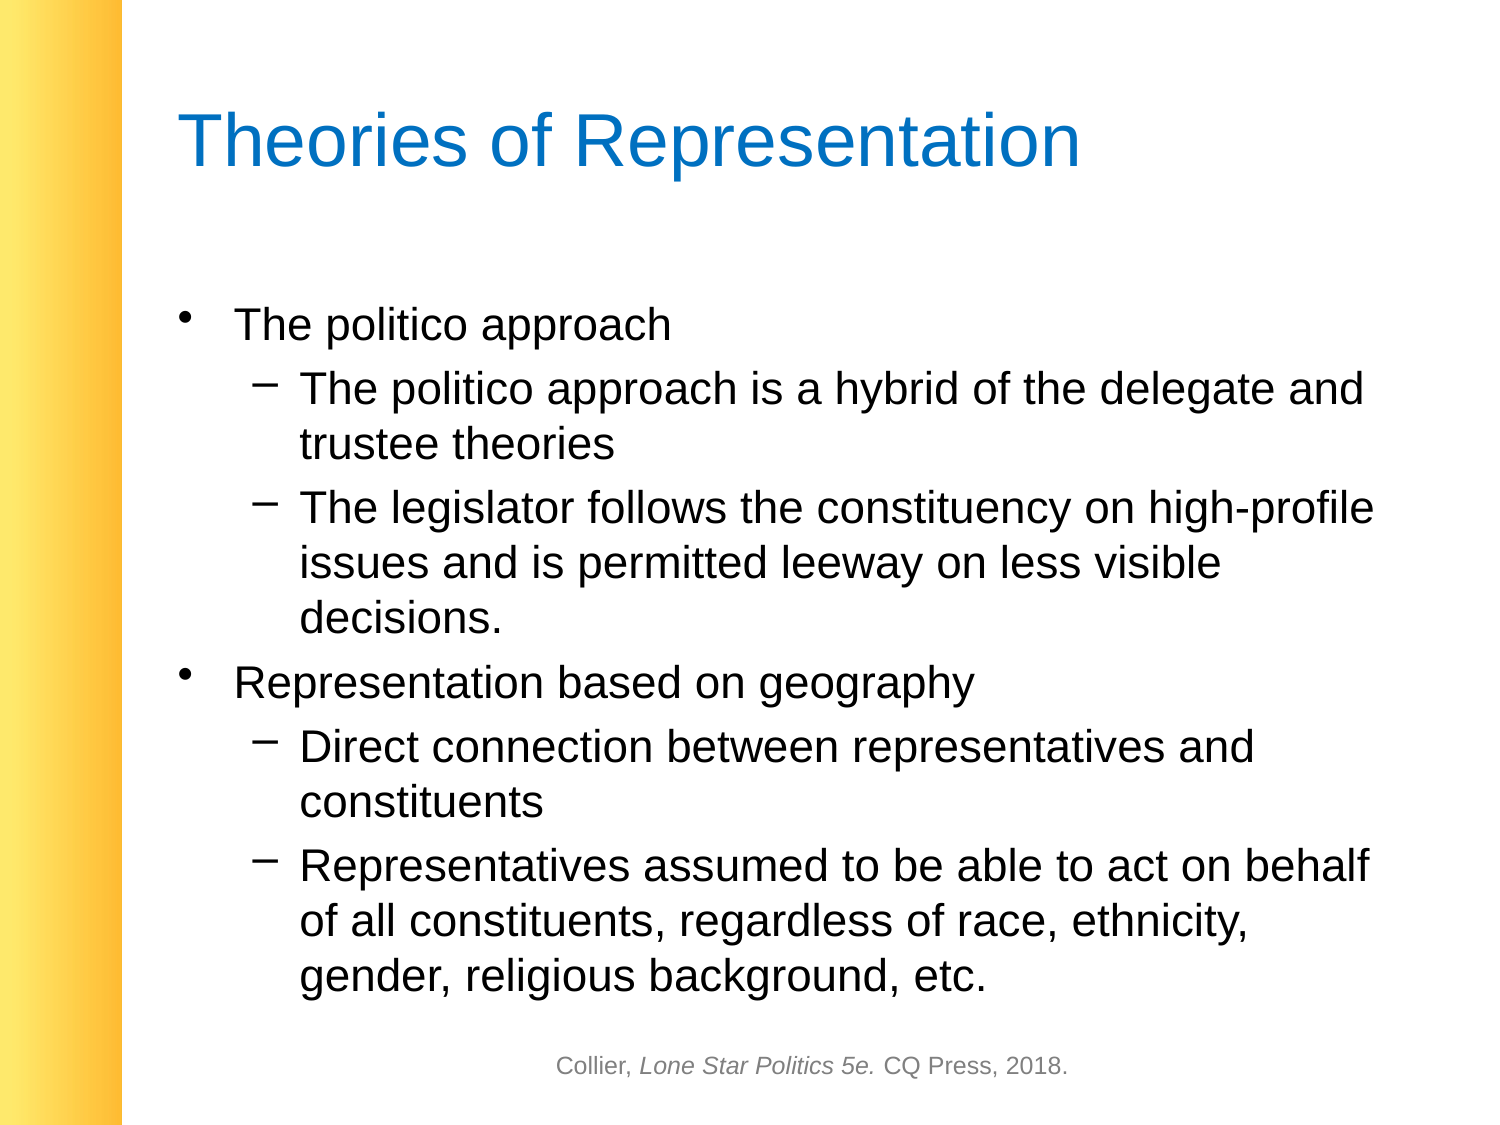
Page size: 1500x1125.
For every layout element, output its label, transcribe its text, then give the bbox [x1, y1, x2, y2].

text_box Collier, Lone Star Politics 5e. CQ Press, 2018. [525, 1042, 1100, 1087]
title Theories of Representation [162, 87, 1475, 275]
picture [0, 0, 1500, 1125]
list The politico approach The politico approach is a hybrid of the delegate and trustee theories The legislator follows the constituency on high-profile issues and is permitted leeway on less visible decisions. Representation based on geography Direct connection between representatives and constituents Representatives assumed to be able to act on behalf of all constituents, regardless of race, ethnicity, gender, religious background, etc. [162, 287, 1400, 1035]
